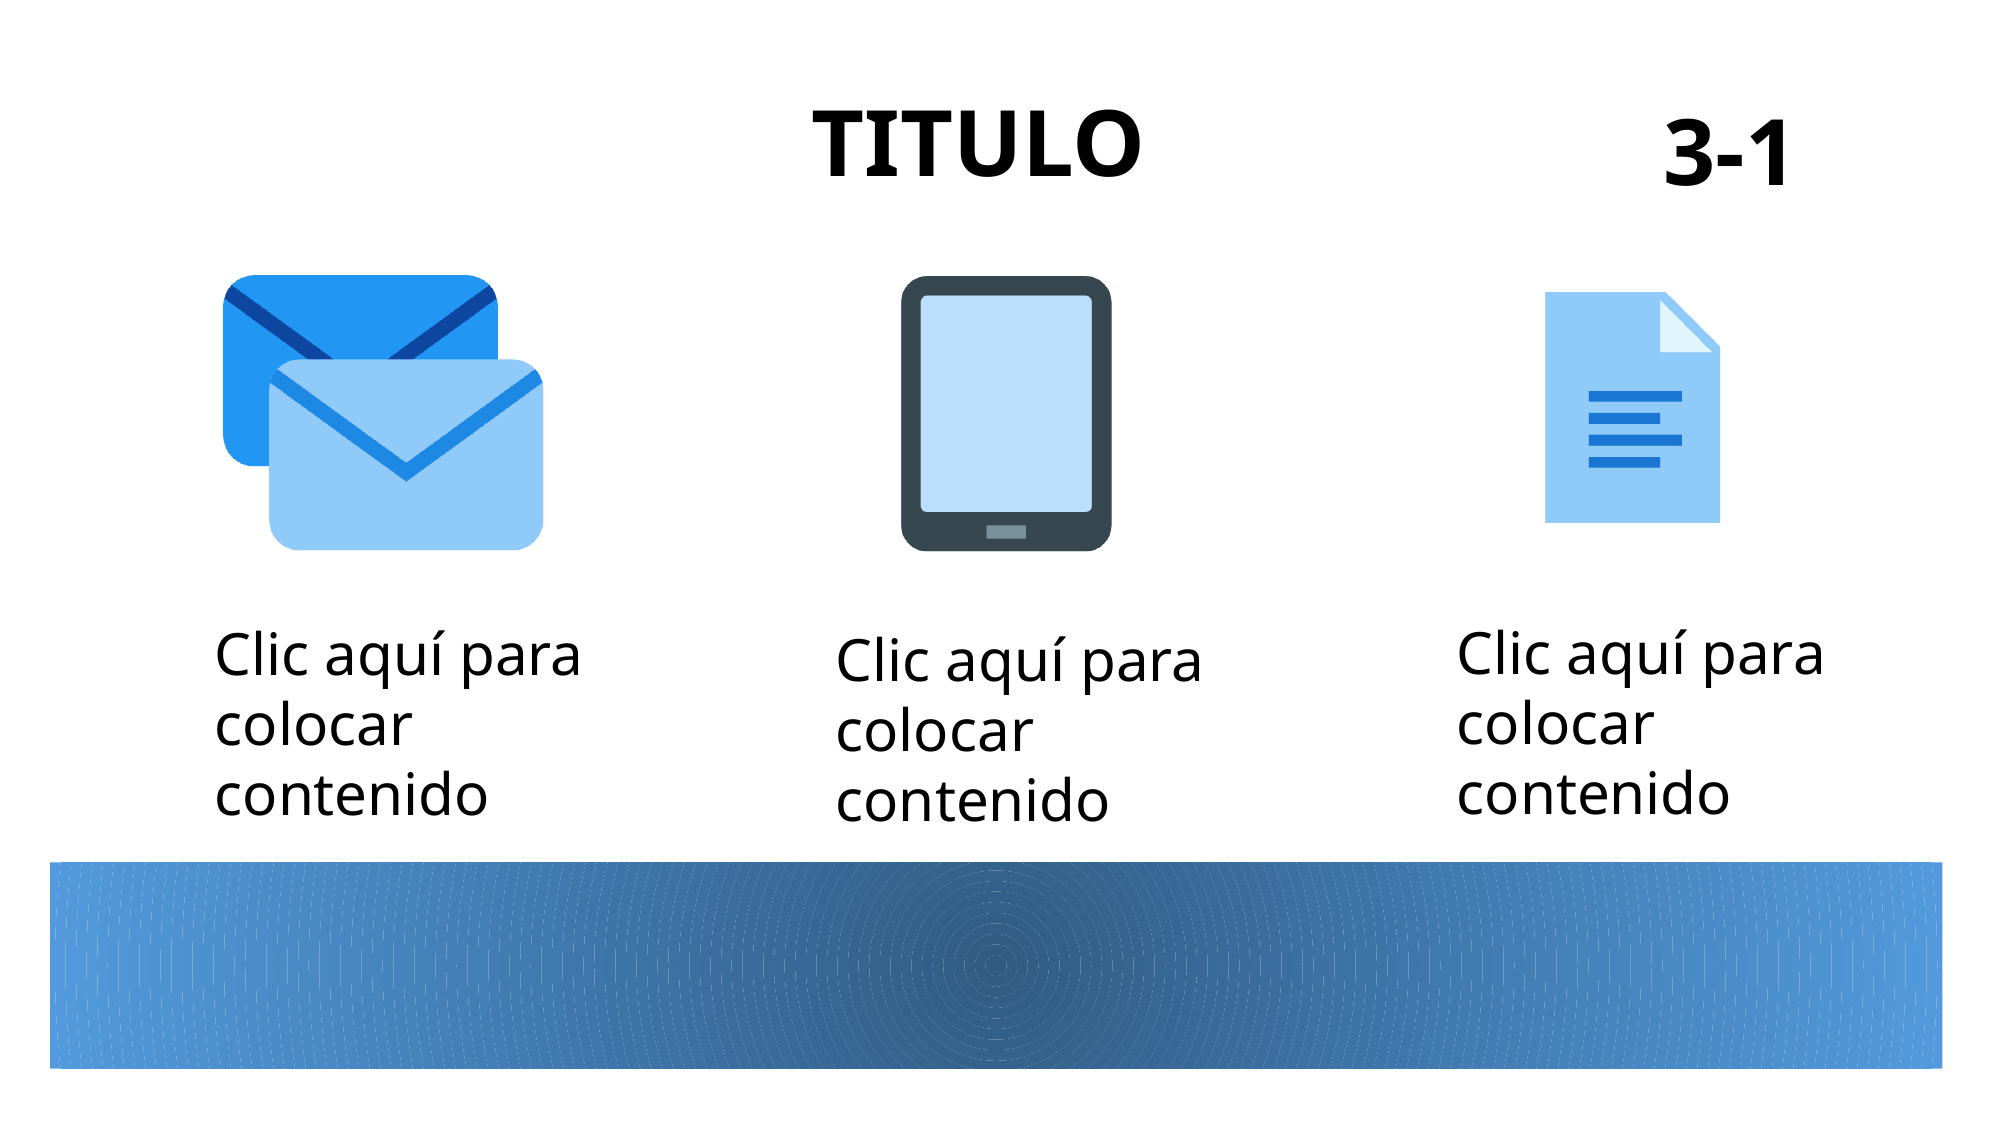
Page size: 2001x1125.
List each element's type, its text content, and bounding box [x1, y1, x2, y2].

text_box Clic aquí para colocar contenido [1442, 608, 1921, 834]
text_box Clic aquí para colocar contenido [820, 615, 1300, 840]
text_box TITULO [340, 77, 1617, 203]
picture [848, 256, 1164, 571]
text_box 3-1 [1648, 86, 1874, 212]
text_box Clic aquí para colocar contenido [199, 610, 679, 835]
picture [199, 229, 566, 596]
picture [1501, 275, 1764, 539]
text_box [49, 861, 1943, 1070]
